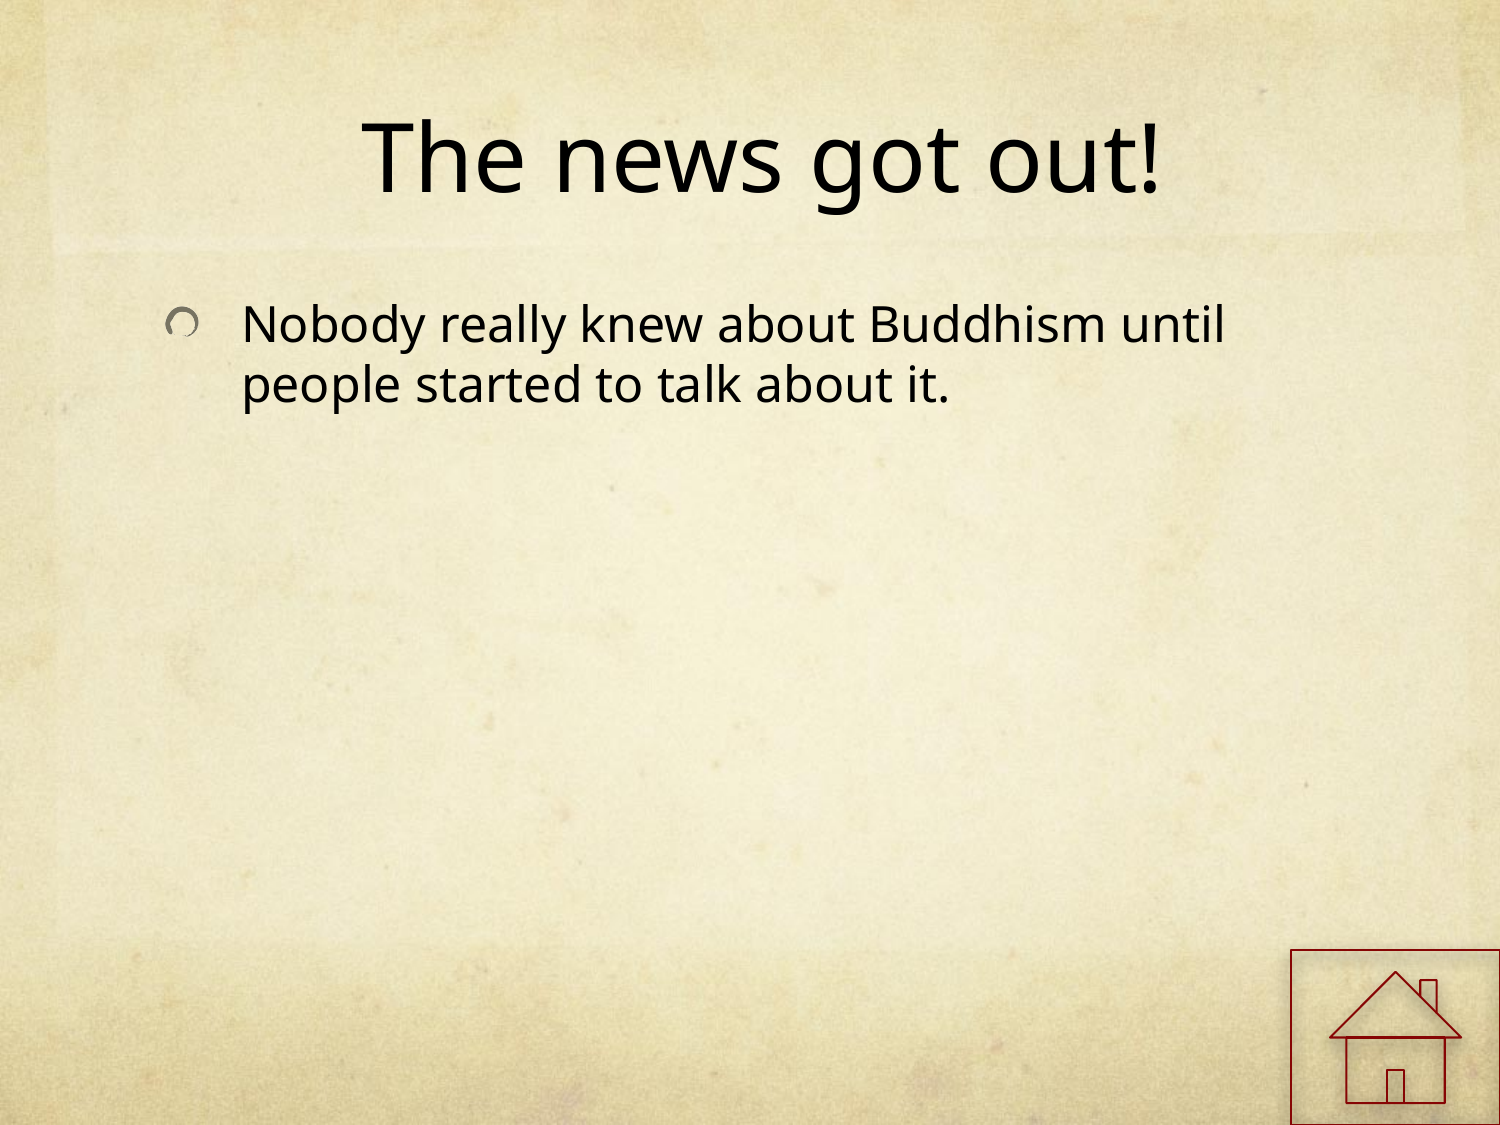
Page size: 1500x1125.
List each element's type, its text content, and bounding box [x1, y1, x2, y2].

title The news got out! [150, 82, 1350, 225]
list Nobody really knew about Buddhism until people started to talk about it. [150, 284, 1350, 950]
picture [0, 0, 1500, 1125]
text_box [1290, 949, 1500, 1125]
picture [165, 306, 200, 338]
